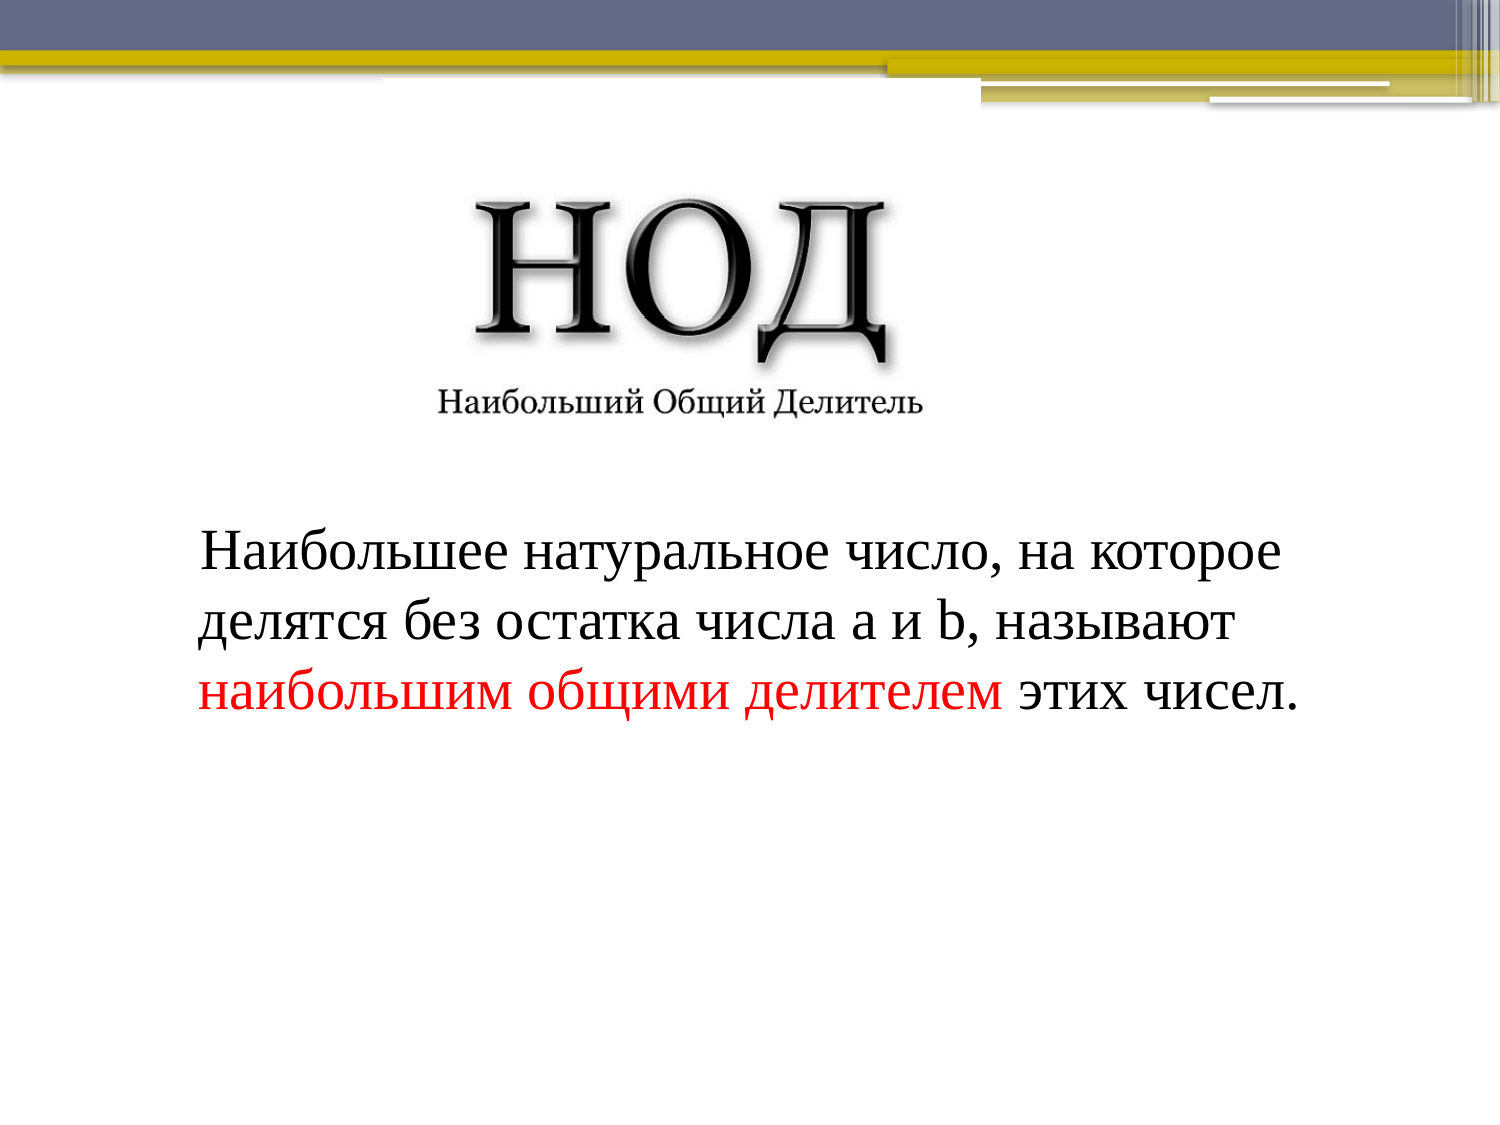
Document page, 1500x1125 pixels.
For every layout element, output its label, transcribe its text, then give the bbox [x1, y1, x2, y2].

text_box Наибольшее натуральное число, на которое делятся без остатка числа a и b, называют наибольшим общими делителем этих чисел. [123, 503, 1400, 894]
picture [383, 77, 981, 556]
